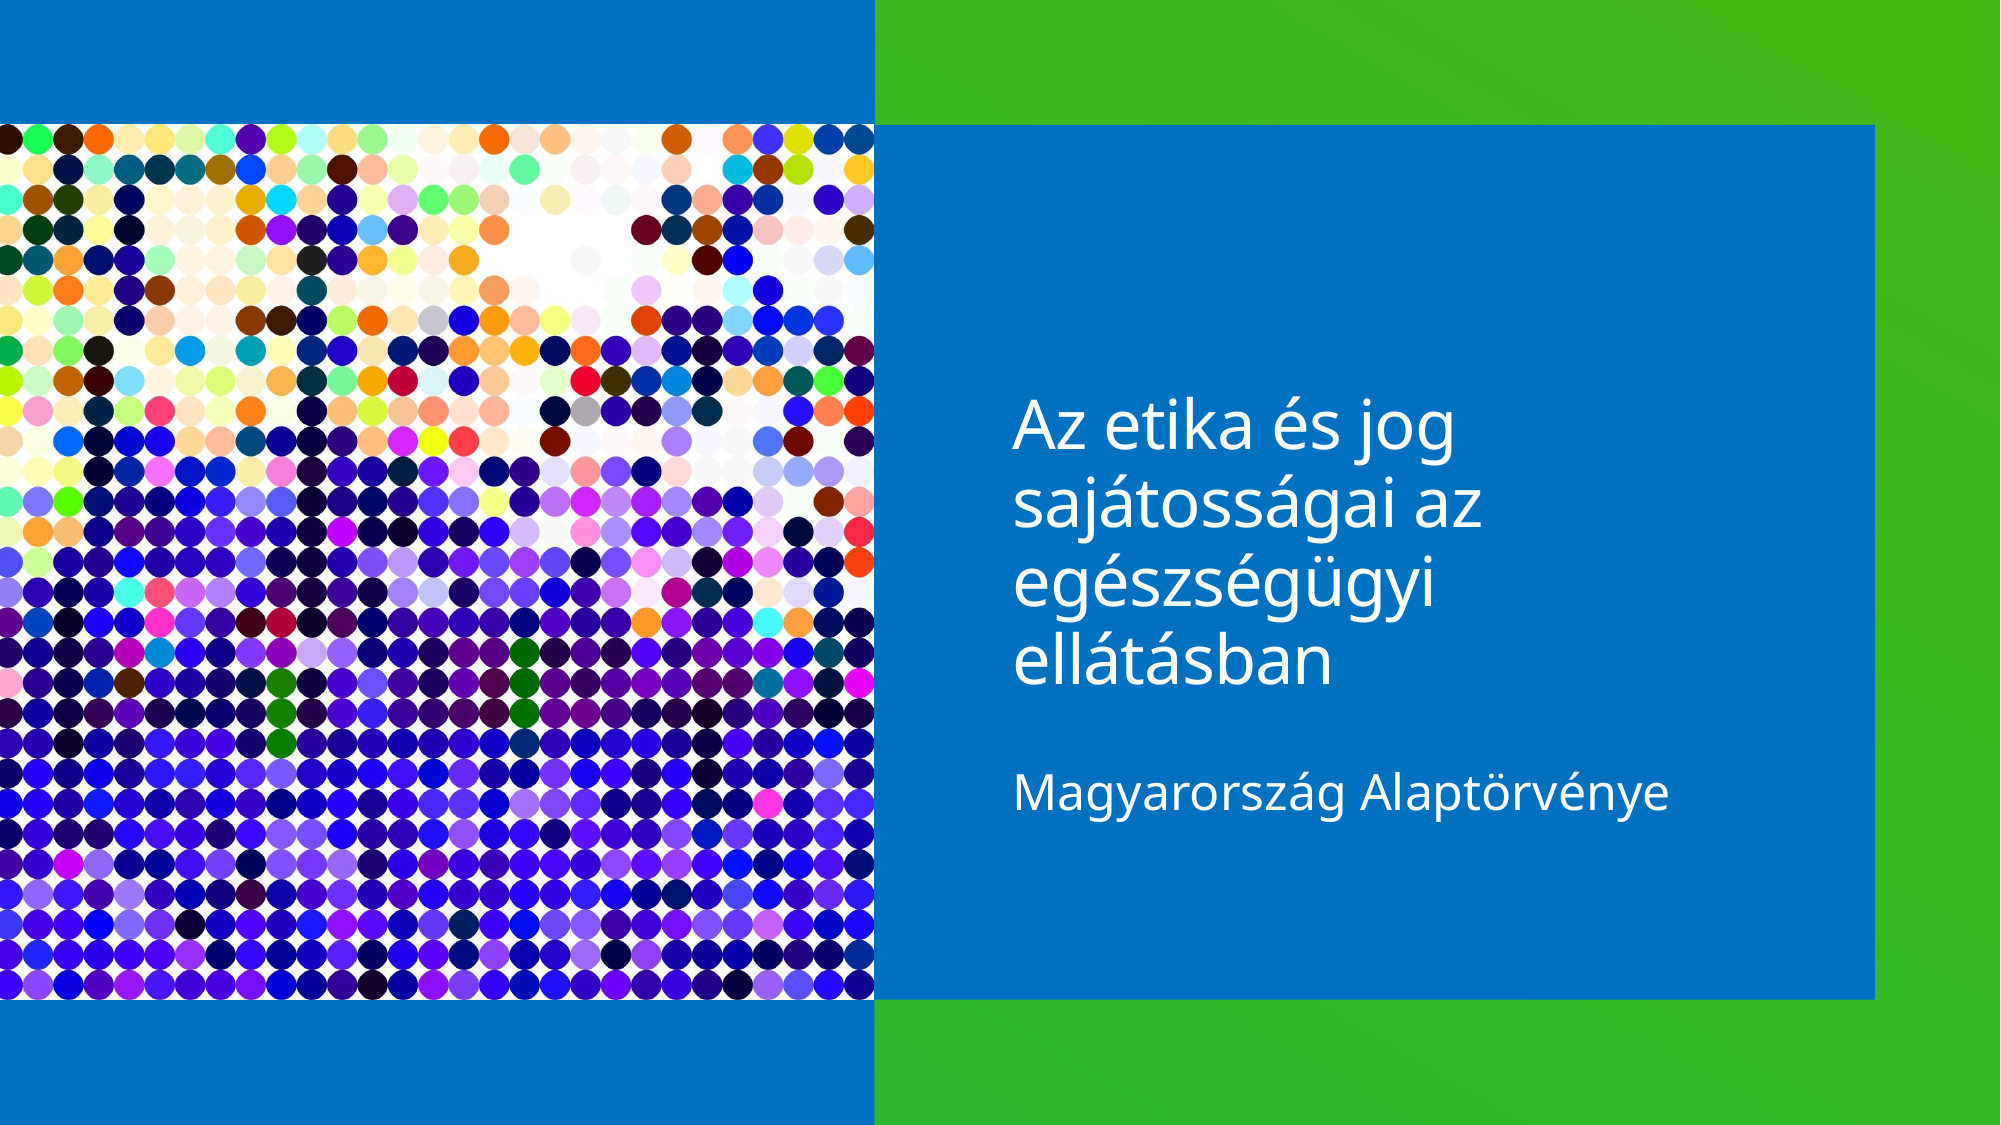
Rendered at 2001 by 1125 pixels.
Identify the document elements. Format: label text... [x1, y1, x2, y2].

text_box [0, 0, 1876, 1125]
subtitle Magyarország Alaptörvénye [997, 749, 1749, 905]
picture [0, 124, 874, 1000]
title Az etika és jog sajátosságai az egészségügyi ellátásban [997, 248, 1749, 708]
text_box [875, 0, 2000, 1125]
